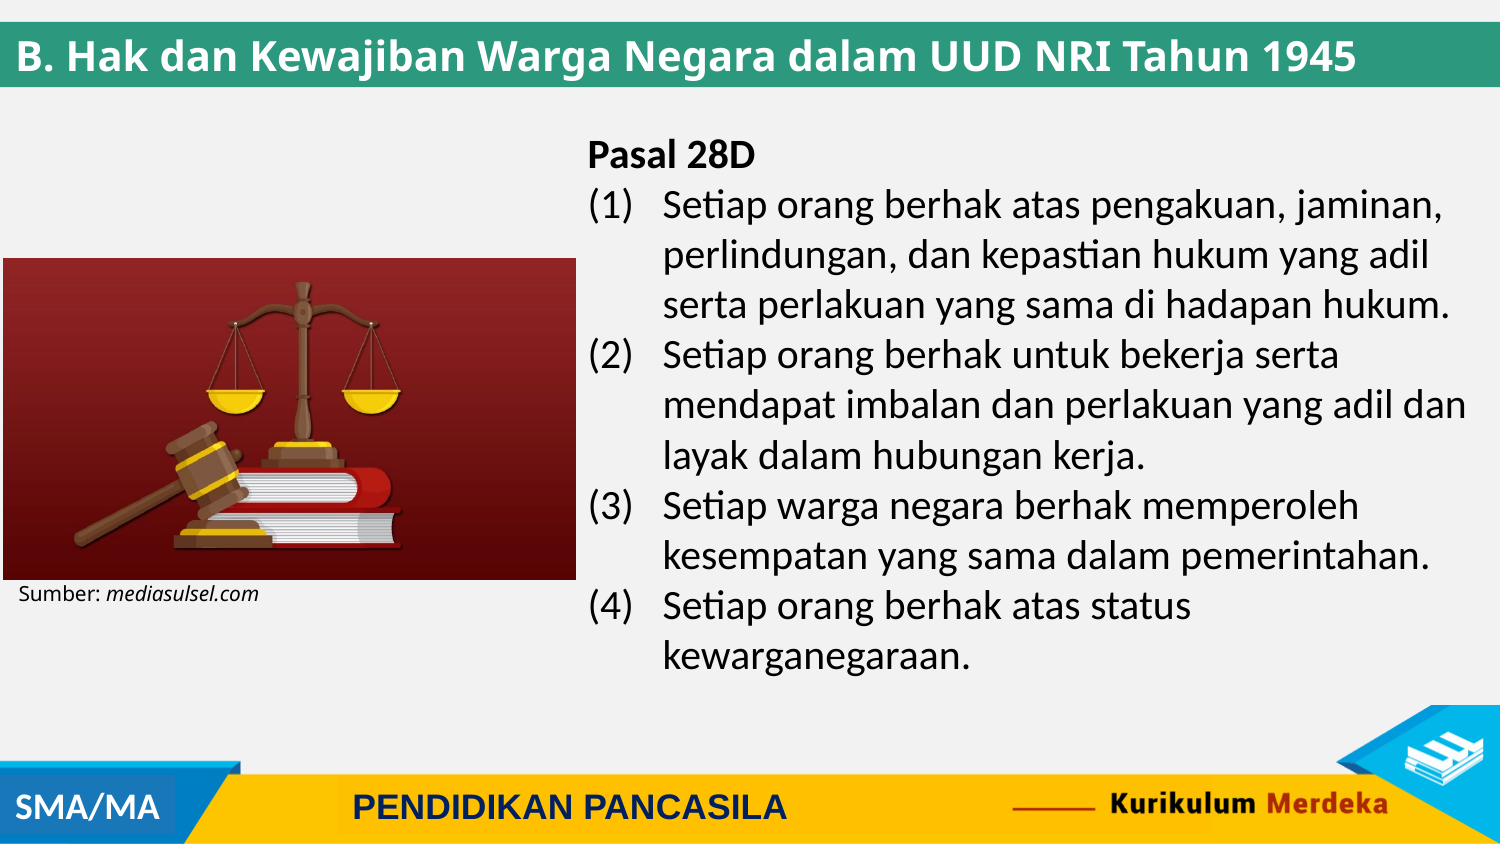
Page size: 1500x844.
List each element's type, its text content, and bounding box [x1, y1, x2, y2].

text_box Sumber: mediasulsel.com [3, 588, 364, 614]
picture [3, 257, 577, 581]
text_box Pasal 28D Setiap orang berhak atas pengakuan, jaminan, perlindungan, dan kepastian hukum yang adil serta perlakuan yang sama di hadapan hukum. Setiap orang berhak untuk bekerja serta mendapat imbalan dan perlakuan yang adil dan layak dalam hubungan kerja. Setiap warga negara berhak memperoleh kesempatan yang sama dalam pemerintahan. Setiap orang berhak atas status kewarganegaraan. [573, 119, 1500, 685]
text_box B. Hak dan Kewajiban Warga Negara dalam UUD NRI Tahun 1945 [0, 20, 1500, 89]
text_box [0, 705, 1500, 844]
